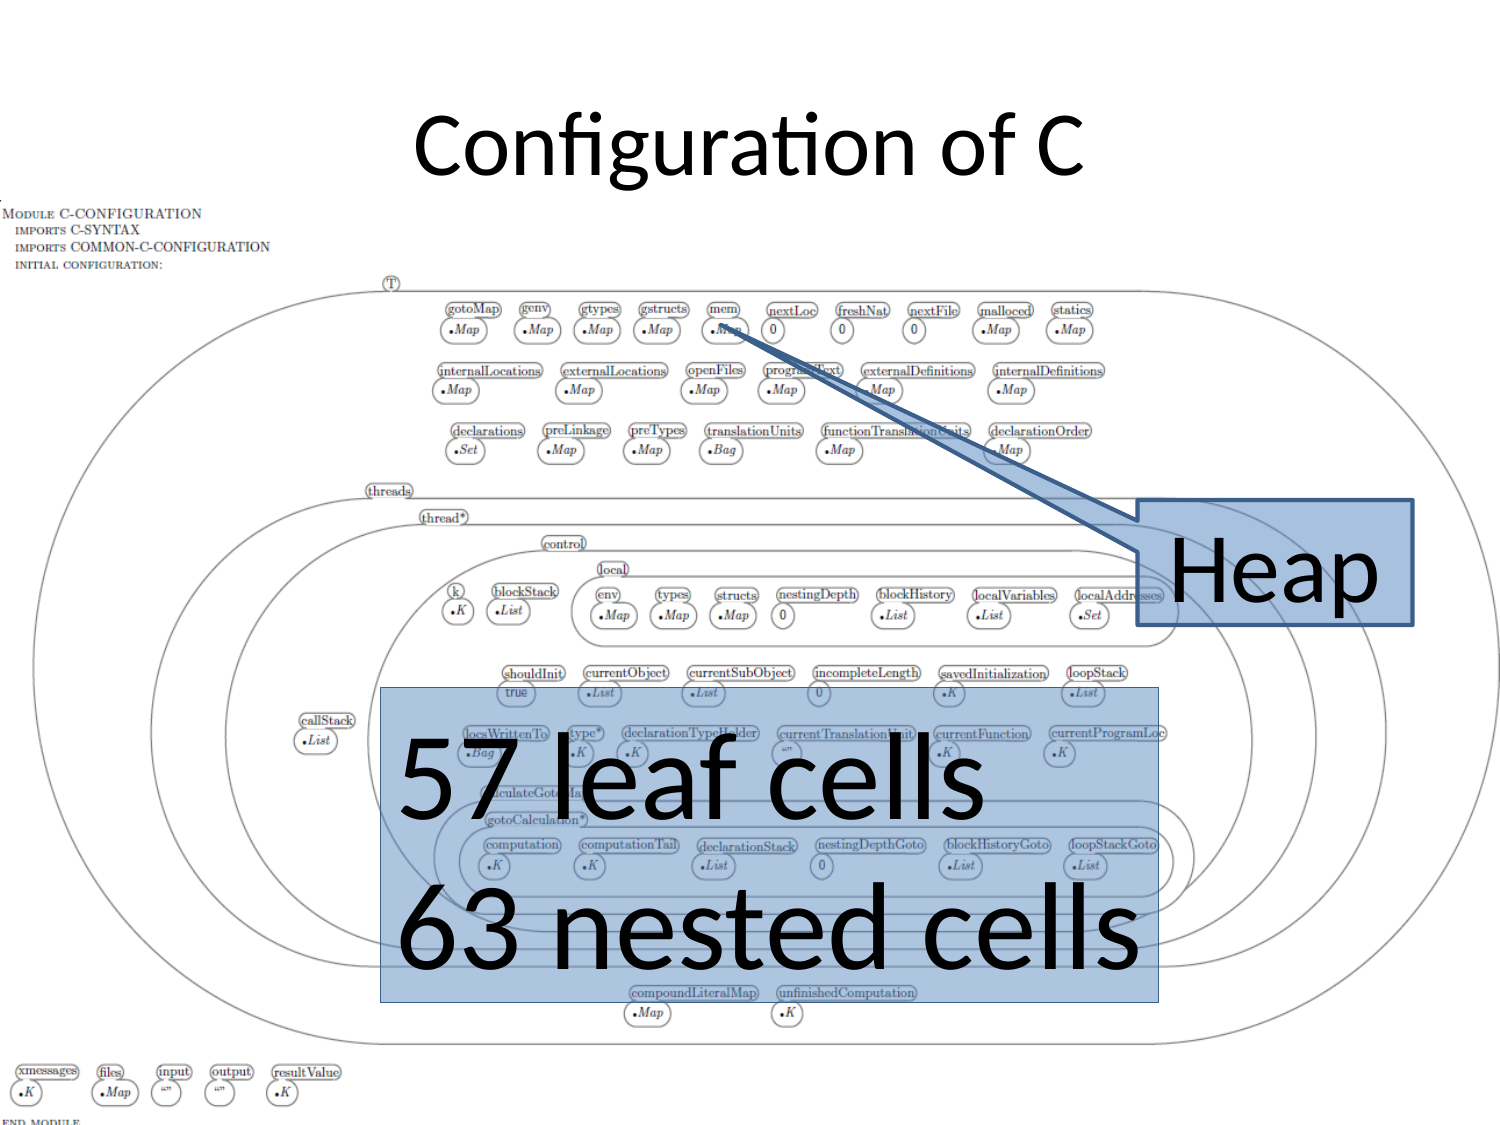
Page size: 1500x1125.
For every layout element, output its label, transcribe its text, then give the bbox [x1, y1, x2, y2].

title Configuration of C [75, 45, 1425, 198]
picture [0, 199, 1500, 1125]
